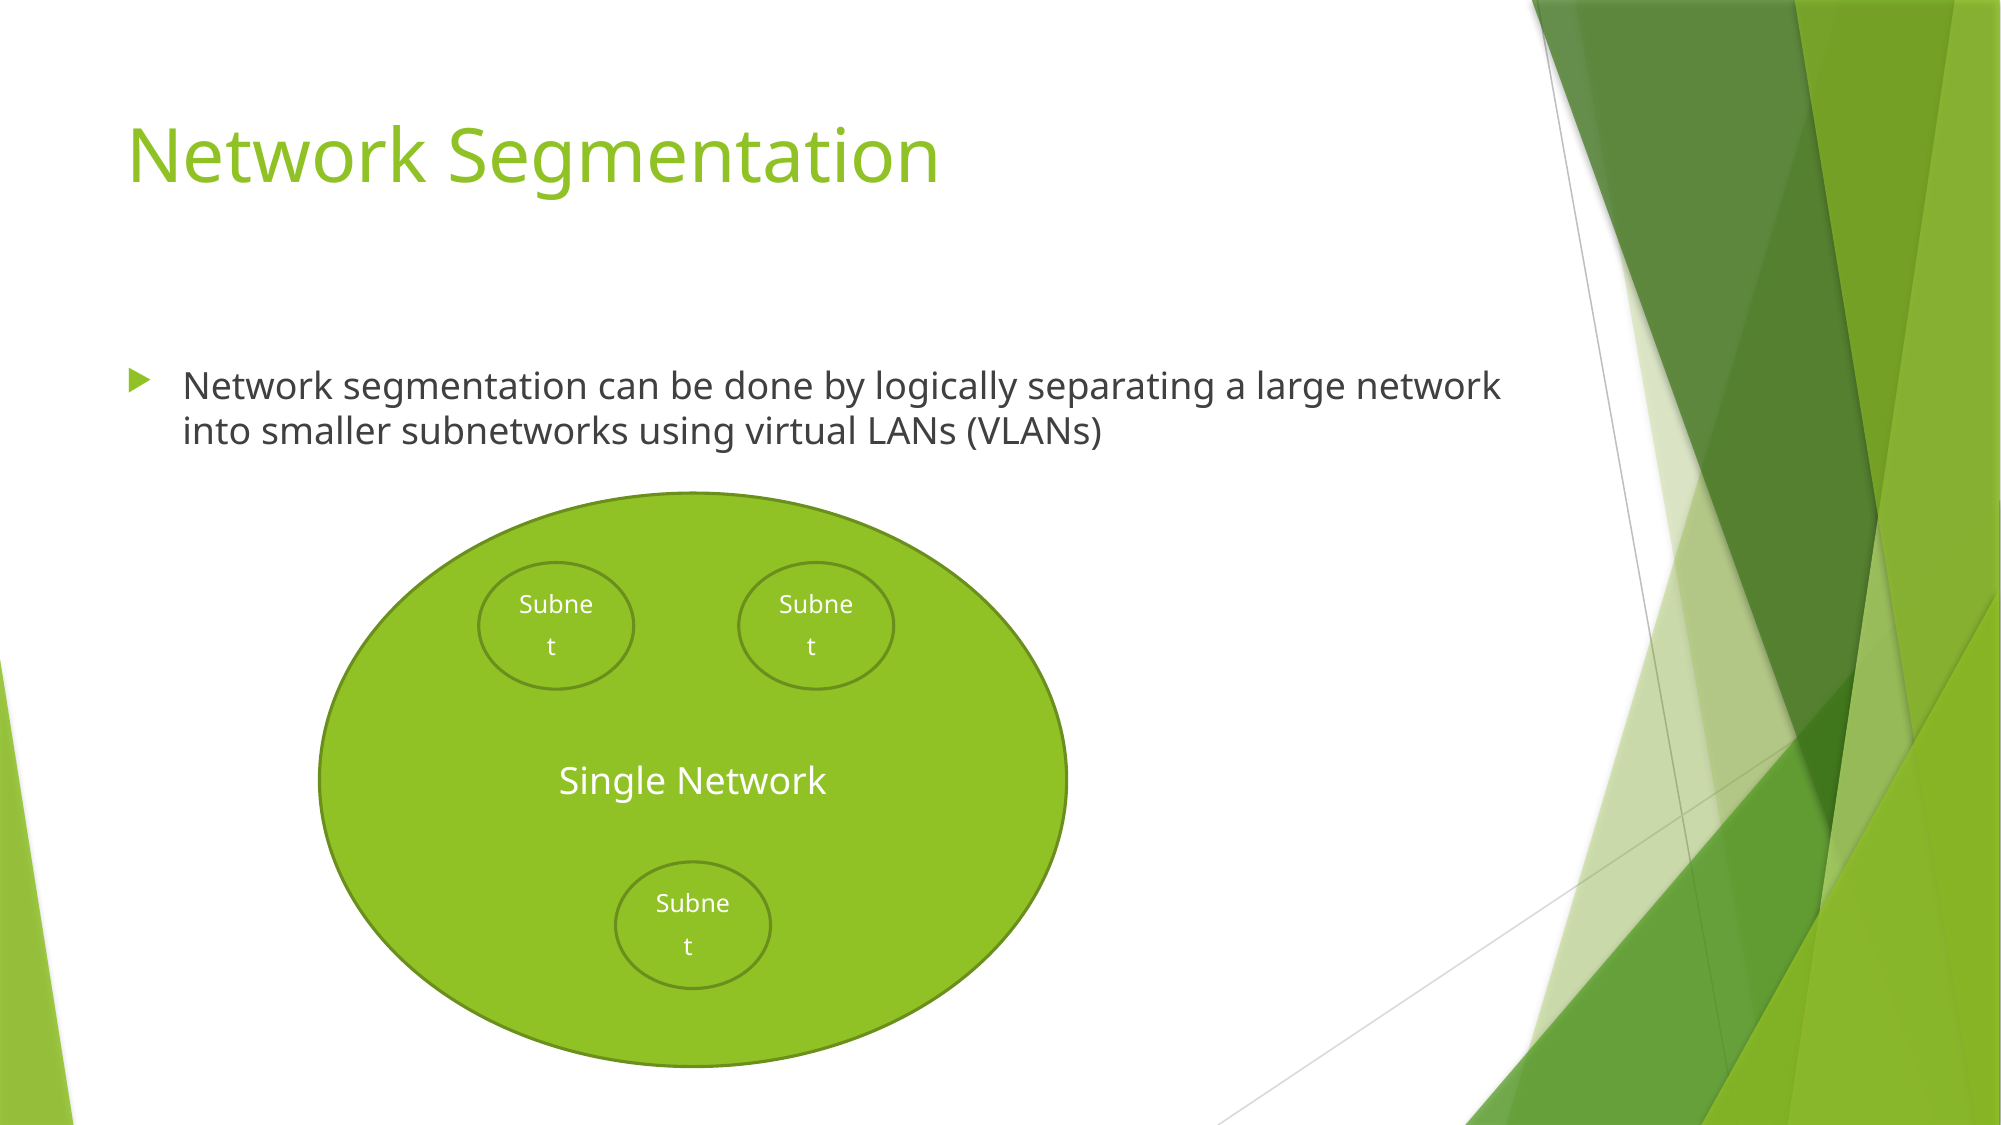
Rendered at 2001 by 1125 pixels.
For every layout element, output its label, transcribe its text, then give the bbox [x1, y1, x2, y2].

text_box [318, 492, 1068, 1068]
title Network Segmentation [111, 99, 1522, 317]
list Network segmentation can be done by logically separating a large network into smaller subnetworks using virtual LANs (VLANs) [111, 354, 1522, 992]
